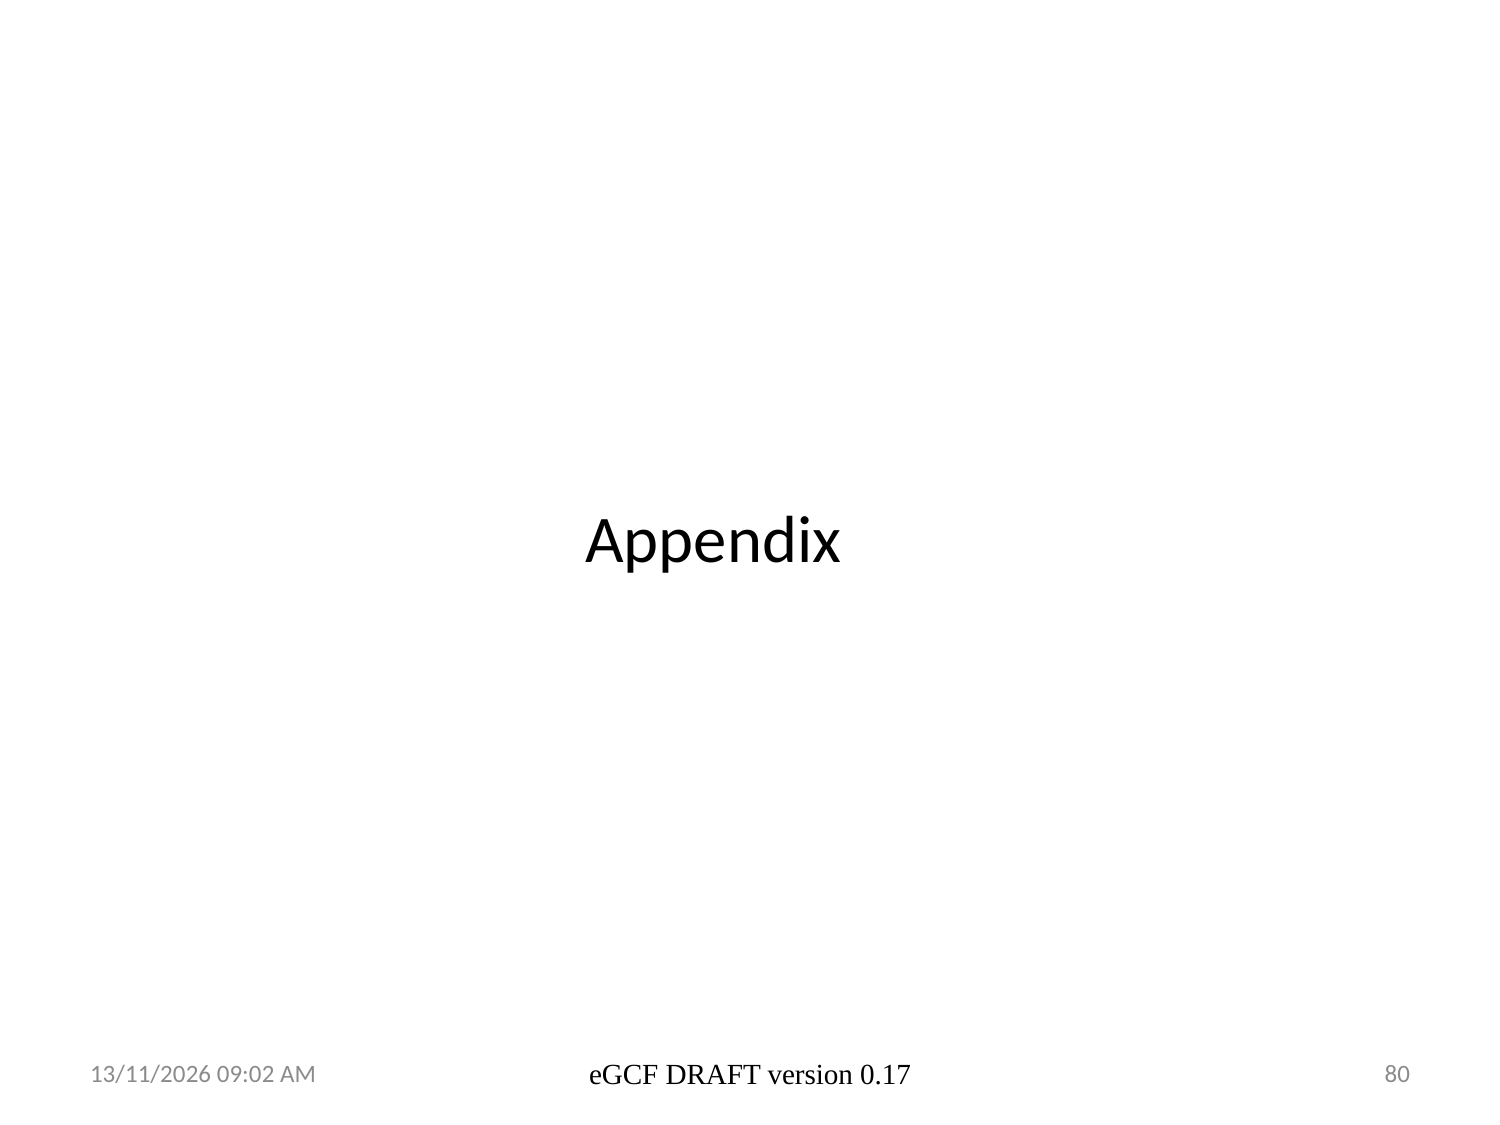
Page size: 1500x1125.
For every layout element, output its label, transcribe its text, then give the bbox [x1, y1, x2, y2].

text_box Appendix [570, 488, 857, 583]
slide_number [75, 1042, 425, 1103]
footer eGCF DRAFT version 0.17 [512, 1042, 988, 1103]
slide_number 80 [1074, 1042, 1425, 1103]
